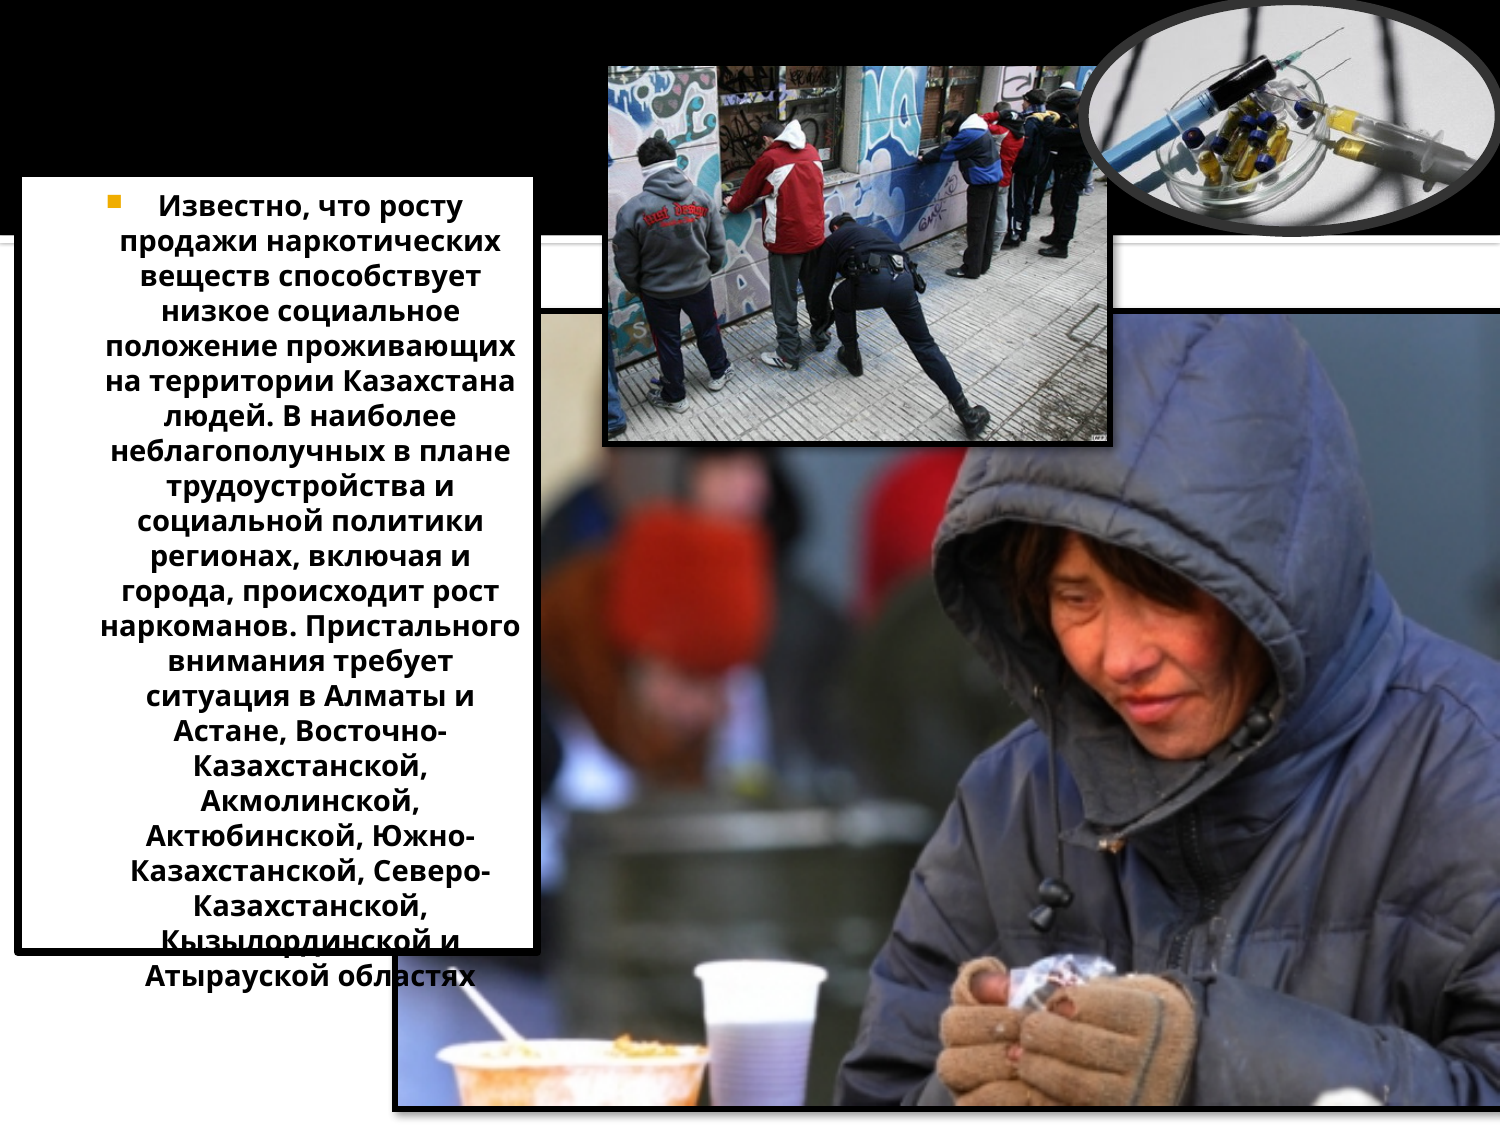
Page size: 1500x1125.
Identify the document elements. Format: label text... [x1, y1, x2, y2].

picture [398, 0, 1500, 1106]
list Известно, что росту продажи наркотических веществ способствует низкое социальное положение проживающих на территории Казахстана людей. В наиболее неблагополучных в плане трудоустройства и социальной политики регионах, включая и города, происходит рост наркоманов. Пристального внимания требует ситуация в Алматы и Астане, Восточно-Казахстанской, Акмолинской, Актюбинской, Южно-Казахстанской, Северо-Казахстанской, Кызылординской и Атырауской областях [14, 169, 541, 956]
